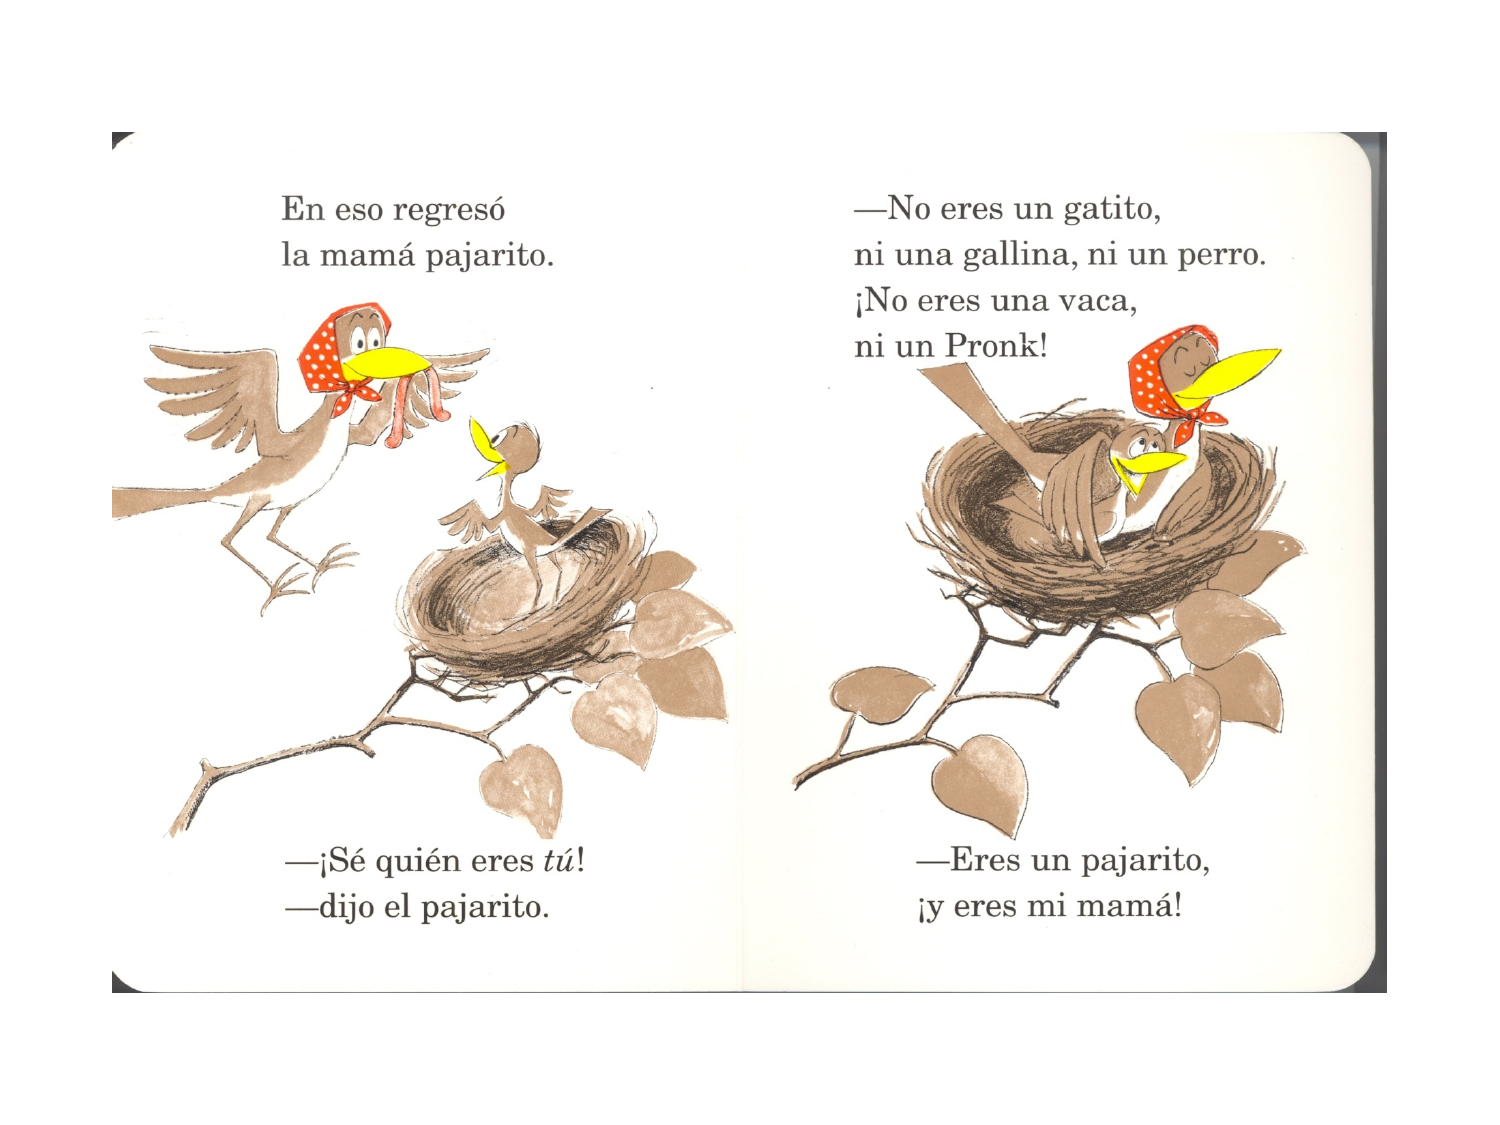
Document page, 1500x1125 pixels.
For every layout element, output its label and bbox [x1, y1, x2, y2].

picture [112, 132, 1388, 993]
